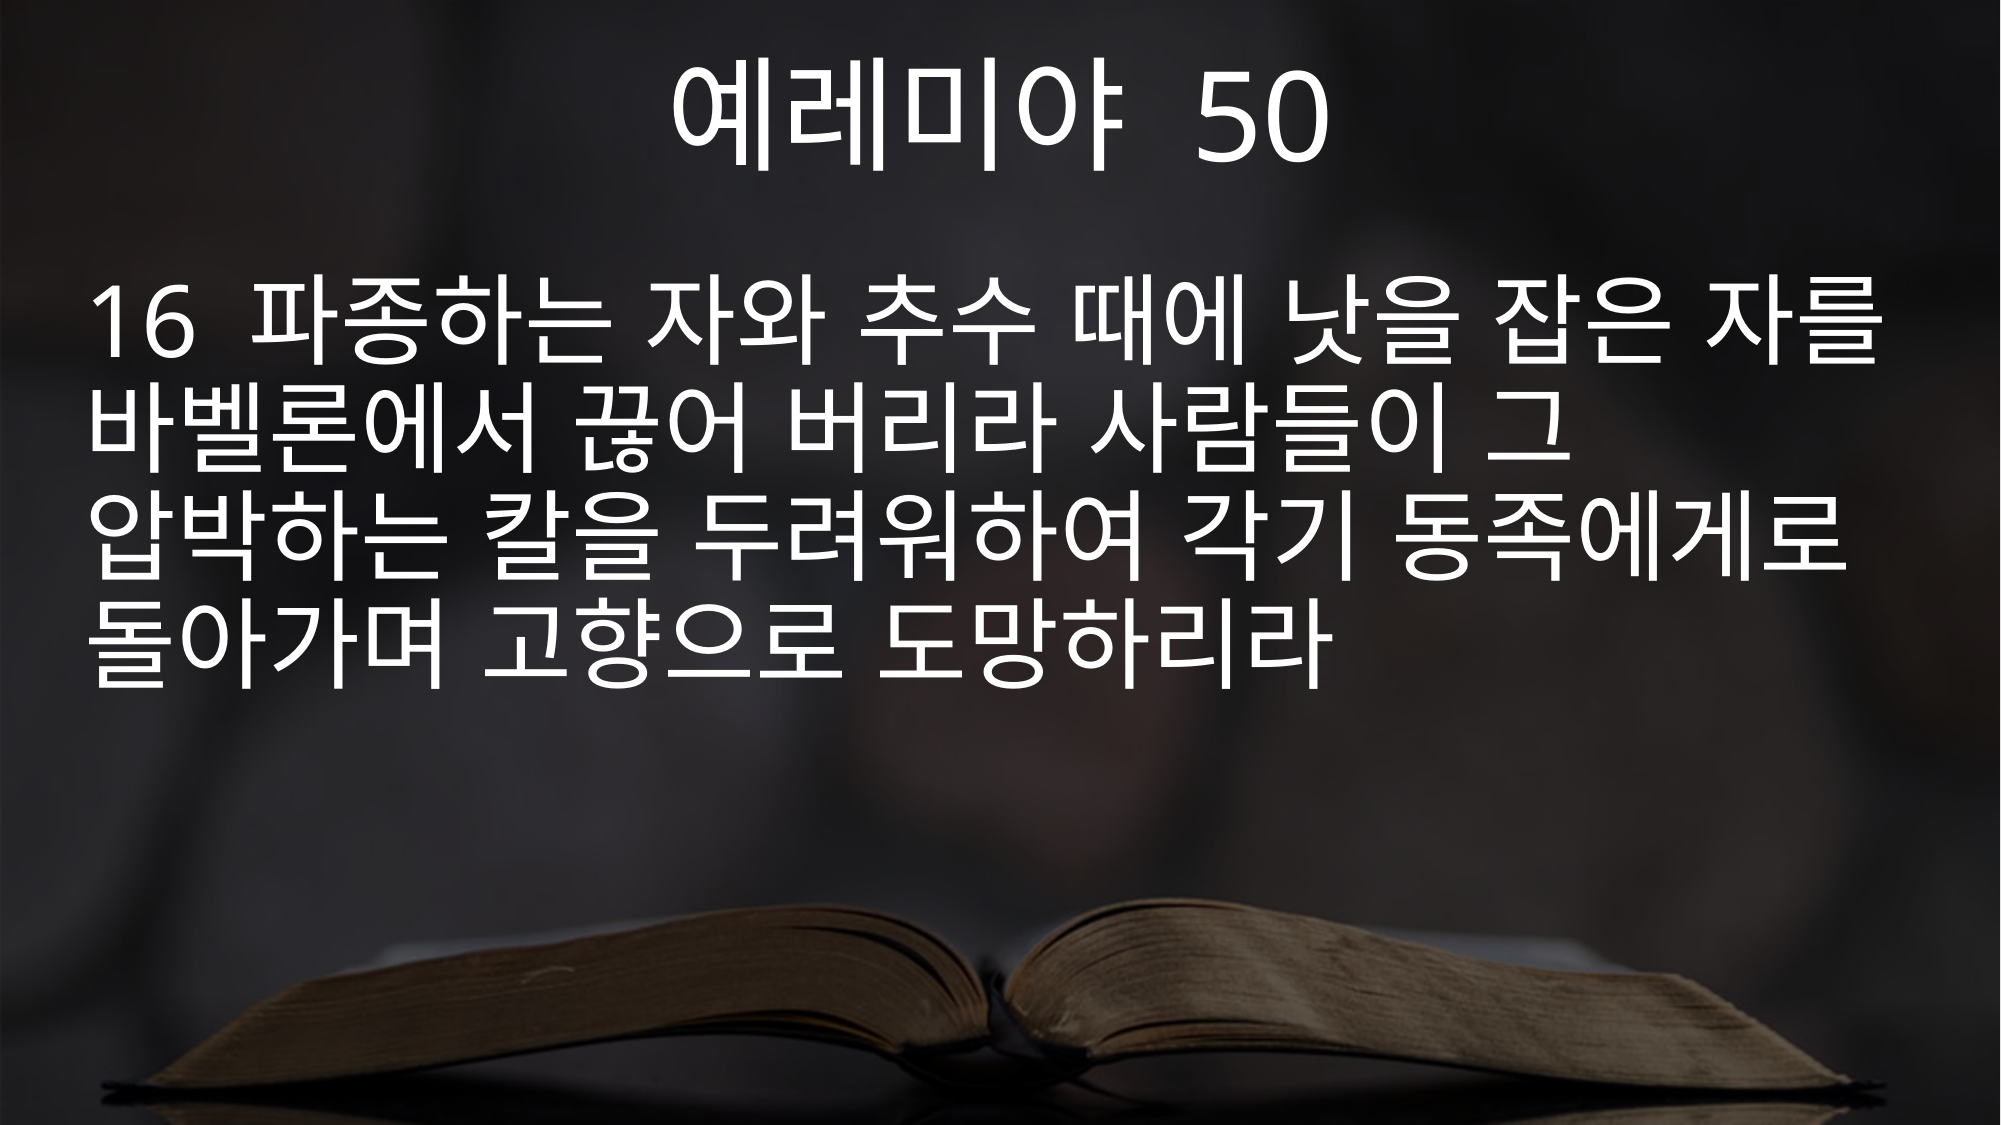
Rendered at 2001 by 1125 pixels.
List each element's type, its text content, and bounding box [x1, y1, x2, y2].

footer 예레미야 50 [0, 32, 2000, 192]
list 16 파종하는 자와 추수 때에 낫을 잡은 자를 바벨론에서 끊어 버리라 사람들이 그 압박하는 칼을 두려워하여 각기 동족에게로 돌아가며 고향으로 도망하리라 [69, 263, 1953, 423]
picture [0, 0, 2001, 1125]
